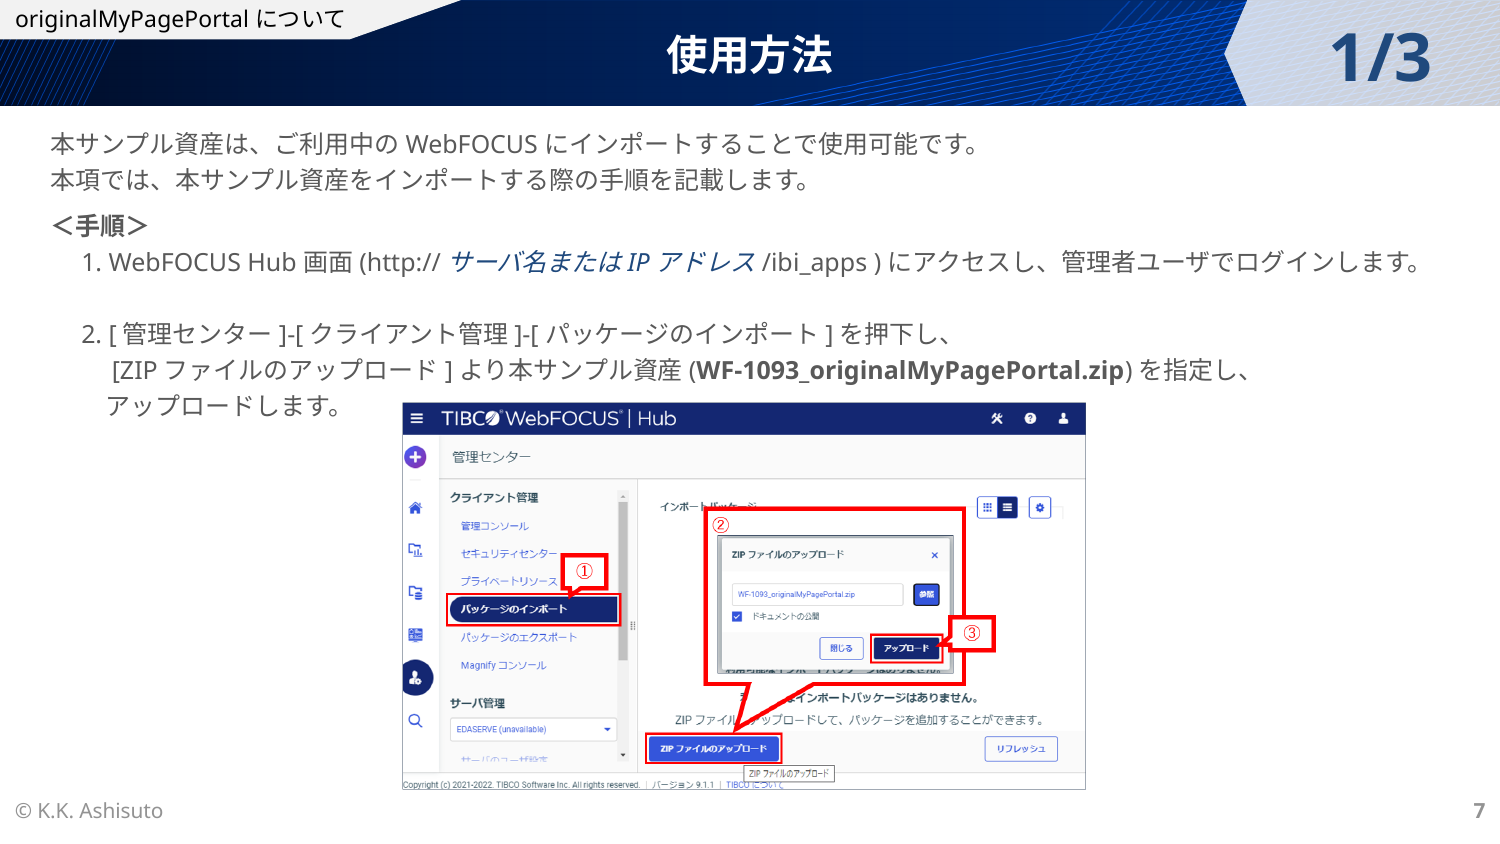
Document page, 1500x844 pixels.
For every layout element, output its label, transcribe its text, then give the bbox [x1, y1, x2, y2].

slide_number 7 [1409, 790, 1500, 836]
list 本サンプル資産は、ご利用中のWebFOCUSにインポートすることで使用可能です。 本項では、本サンプル資産をインポートする際の手順を記載します。 [35, 114, 1465, 197]
picture [401, 399, 1087, 791]
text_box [1223, 0, 1500, 108]
text_box ＜手順＞ 1. WebFOCUS Hub画面(http://サーバ名またはIPアドレス/ibi_apps )にアクセスし、管理者ユーザでログインします。 2. [管理センター]-[クライアント管理]-[パッケージのインポート]を押下し、 [ZIPファイルのアップロード]より本サンプル資産(WF-1093_originalMyPagePortal.zip)を指定し、 アップロードします。 [35, 197, 1465, 765]
text_box 使用方法 [0, 1, 1220, 106]
text_box originalMyPagePortalについて [0, 0, 462, 40]
footer © K.K. Ashisuto [0, 790, 402, 836]
